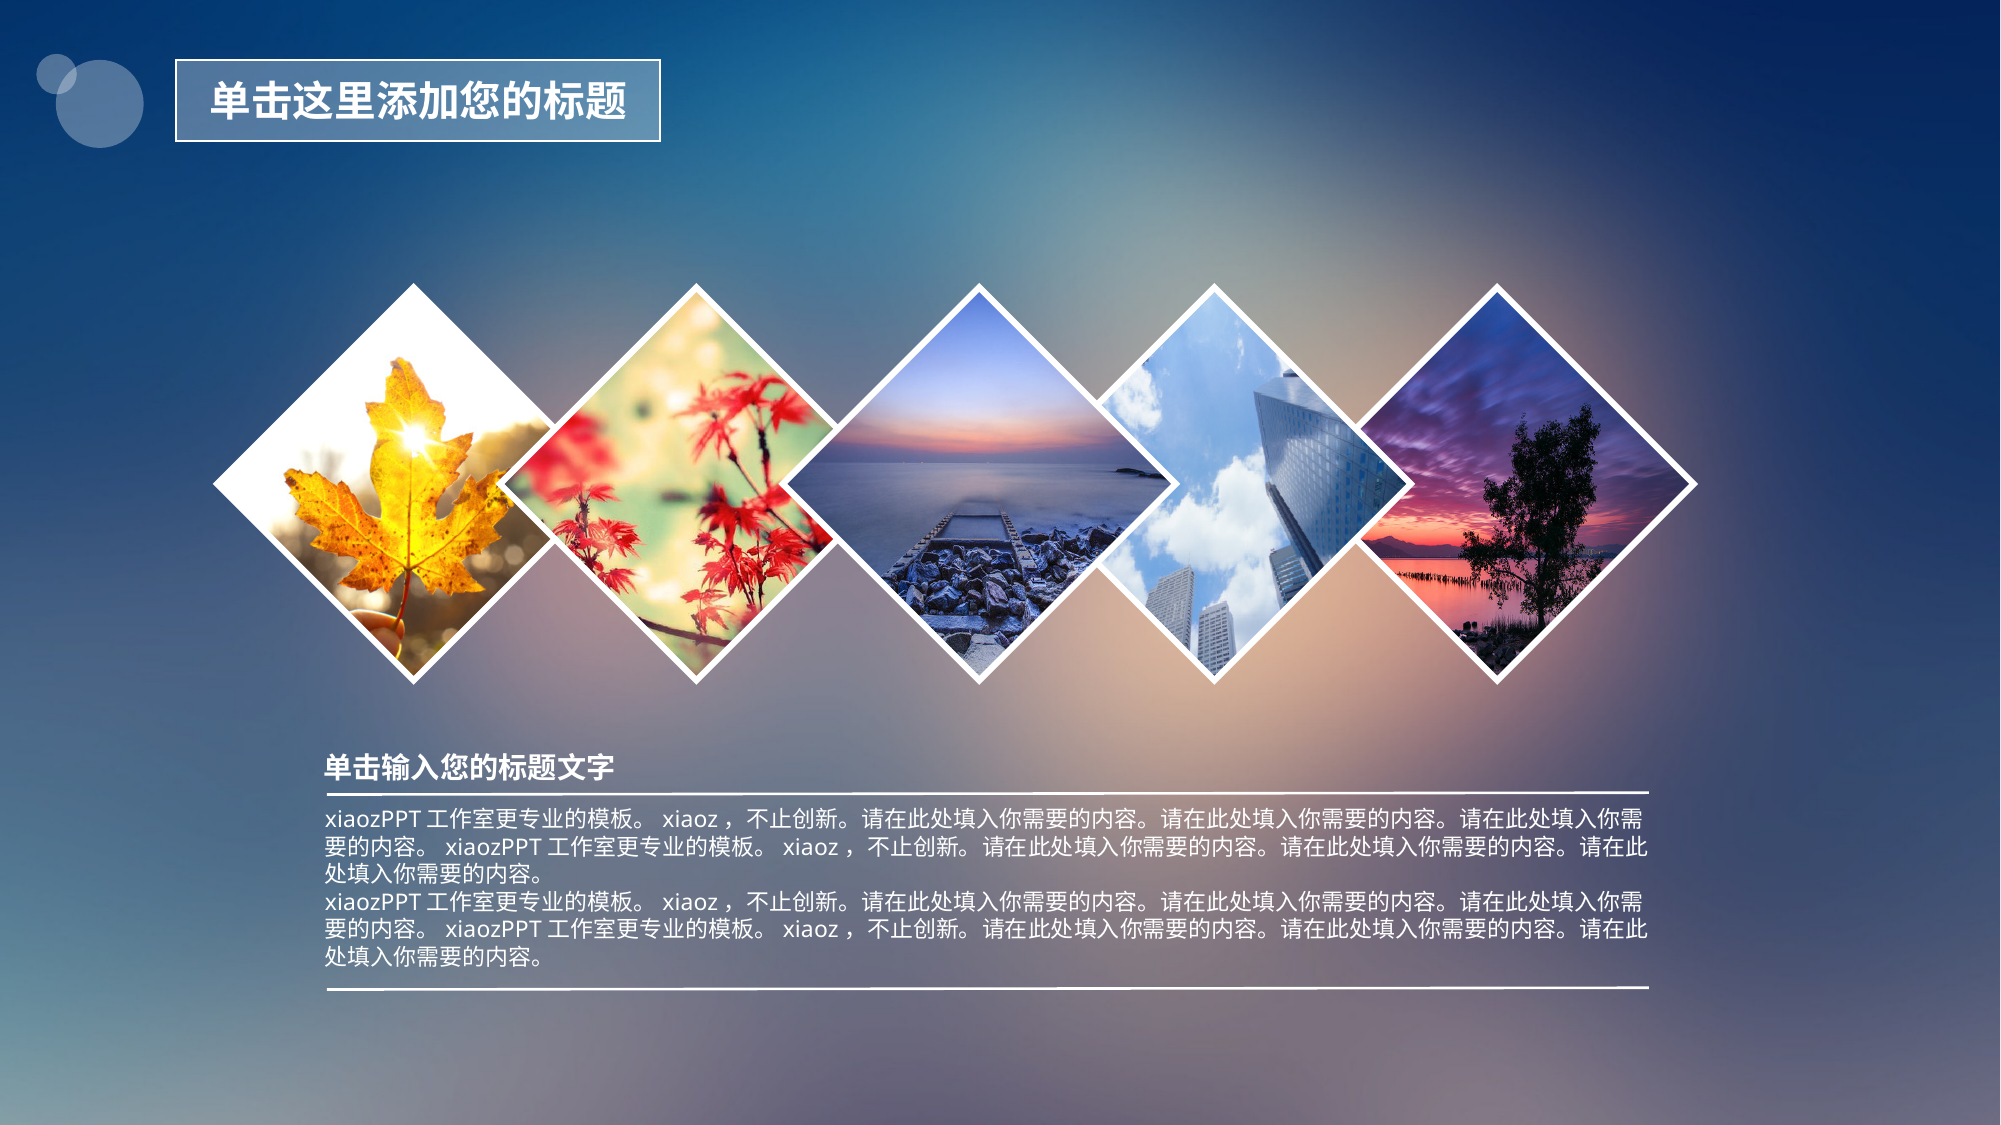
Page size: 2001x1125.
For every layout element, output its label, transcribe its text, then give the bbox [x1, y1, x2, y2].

text_box 单击输入您的标题文字 [279, 742, 660, 792]
picture [0, 0, 2001, 1125]
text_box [36, 53, 144, 149]
text_box [217, 287, 555, 681]
text_box [782, 287, 1176, 681]
text_box [1356, 287, 1694, 681]
text_box [1097, 287, 1411, 681]
text_box [175, 59, 661, 67]
text_box [175, 133, 661, 142]
text_box [499, 287, 838, 681]
text_box xiaozPPT工作室更专业的模板。xiaoz，不止创新。请在此处填入你需要的内容。请在此处填入你需要的内容。请在此处填入你需要的内容。xiaozPPT工作室更专业的模板。xiaoz，不止创新。请在此处填入你需要的内容。请在此处填入你需要的内容。请在此处填入你需要的内容。 xiaozPPT工作室更专业的模板。xiaoz，不止创新。请在此处填入你需要的内容。请在此处填入你需要的内容。请在此处填入你需要的内容。xiaozPPT工作室更专业的模板。xiaoz，不止创新。请在此处填入你需要的内容。请在此处填入你需要的内容。请在此处填入你需要的内容。 [310, 797, 1669, 978]
text_box 单击这里添加您的标题 [161, 67, 675, 133]
